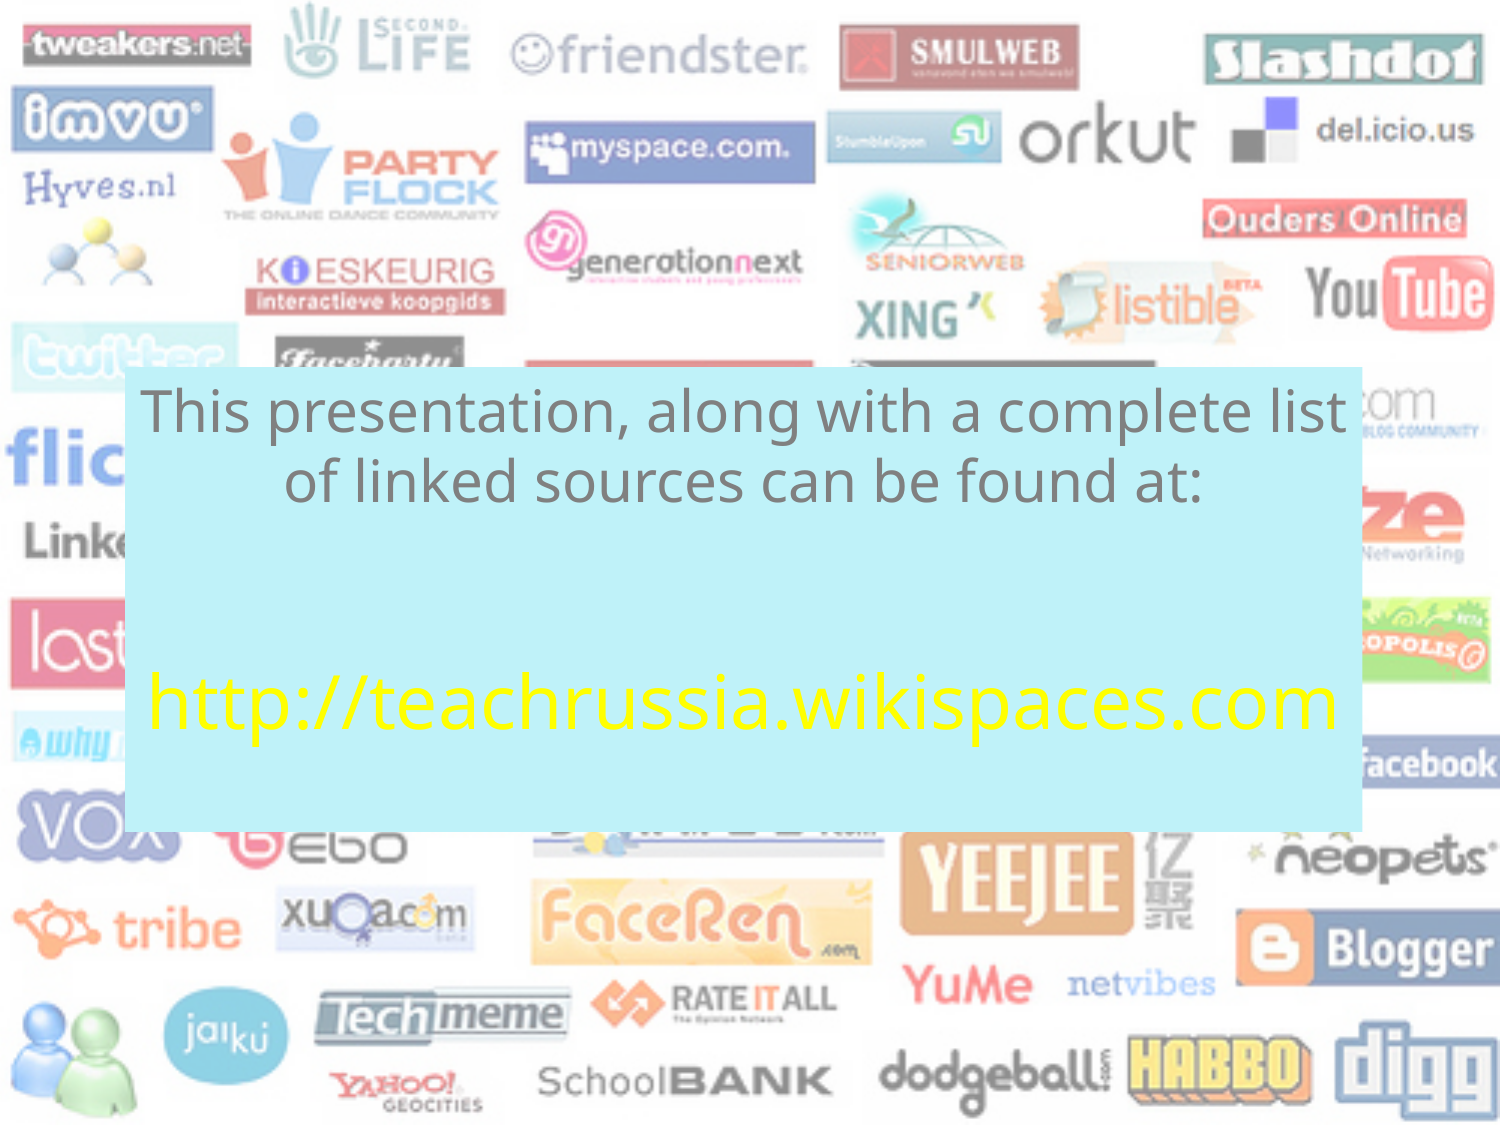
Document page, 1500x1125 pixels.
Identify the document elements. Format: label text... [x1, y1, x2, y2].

text_box This presentation, along with a complete list of linked sources can be found at: http://teachrussia.wikispaces.com [125, 367, 1363, 832]
